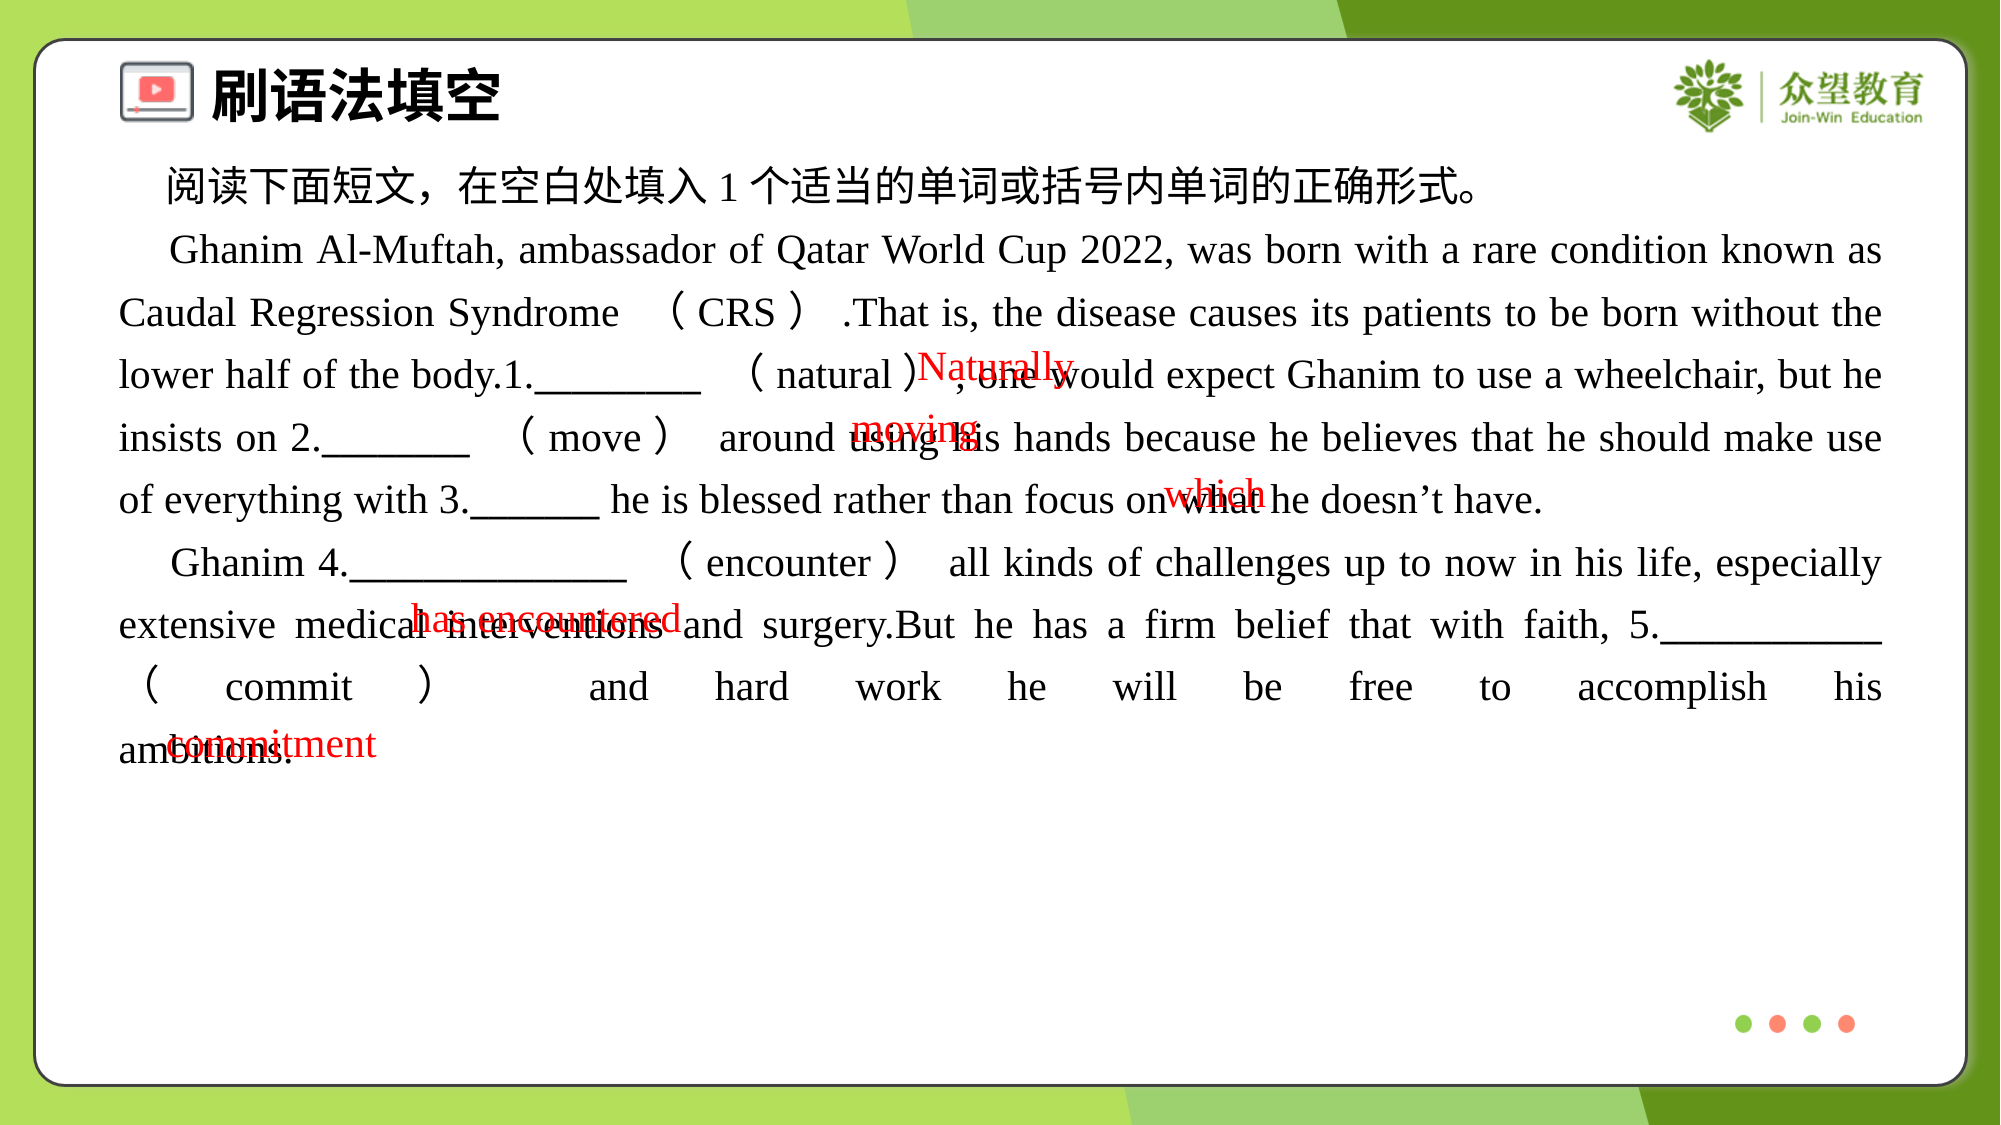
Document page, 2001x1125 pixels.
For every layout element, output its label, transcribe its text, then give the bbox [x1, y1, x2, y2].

text_box commitment [161, 703, 381, 761]
text_box moving [847, 388, 984, 447]
text_box has encountered [401, 578, 691, 636]
text_box Naturally [912, 326, 1079, 384]
text_box 阅读下面短文，在空白处填入1个适当的单词或括号内单词的正确形式。 Ghanim Al-Muftah, ambassador of Qatar World Cup 2022, was born with a rare condition known as Caudal Regression Syndrome （CRS）.That is, the disease causes its patients to be born without the lower half of the body.1._________ （natural）, one would expect Ghanim to use a wheelchair, but he insists on 2.________ （move） around using his hands because he believes that he should make use of everything with 3._______ he is blessed rather than focus on what he doesn’t have. Ghanim 4._______________ （encounter） all kinds of challenges up to now in his life, especially extensive medical interventions and surgery.But he has a firm belief that with faith, 5.____________ （commit） and hard work he will be free to accomplish his ambitions.#1.2 [118, 146, 1883, 766]
picture [0, 0, 2000, 1125]
text_box which [1159, 453, 1271, 511]
